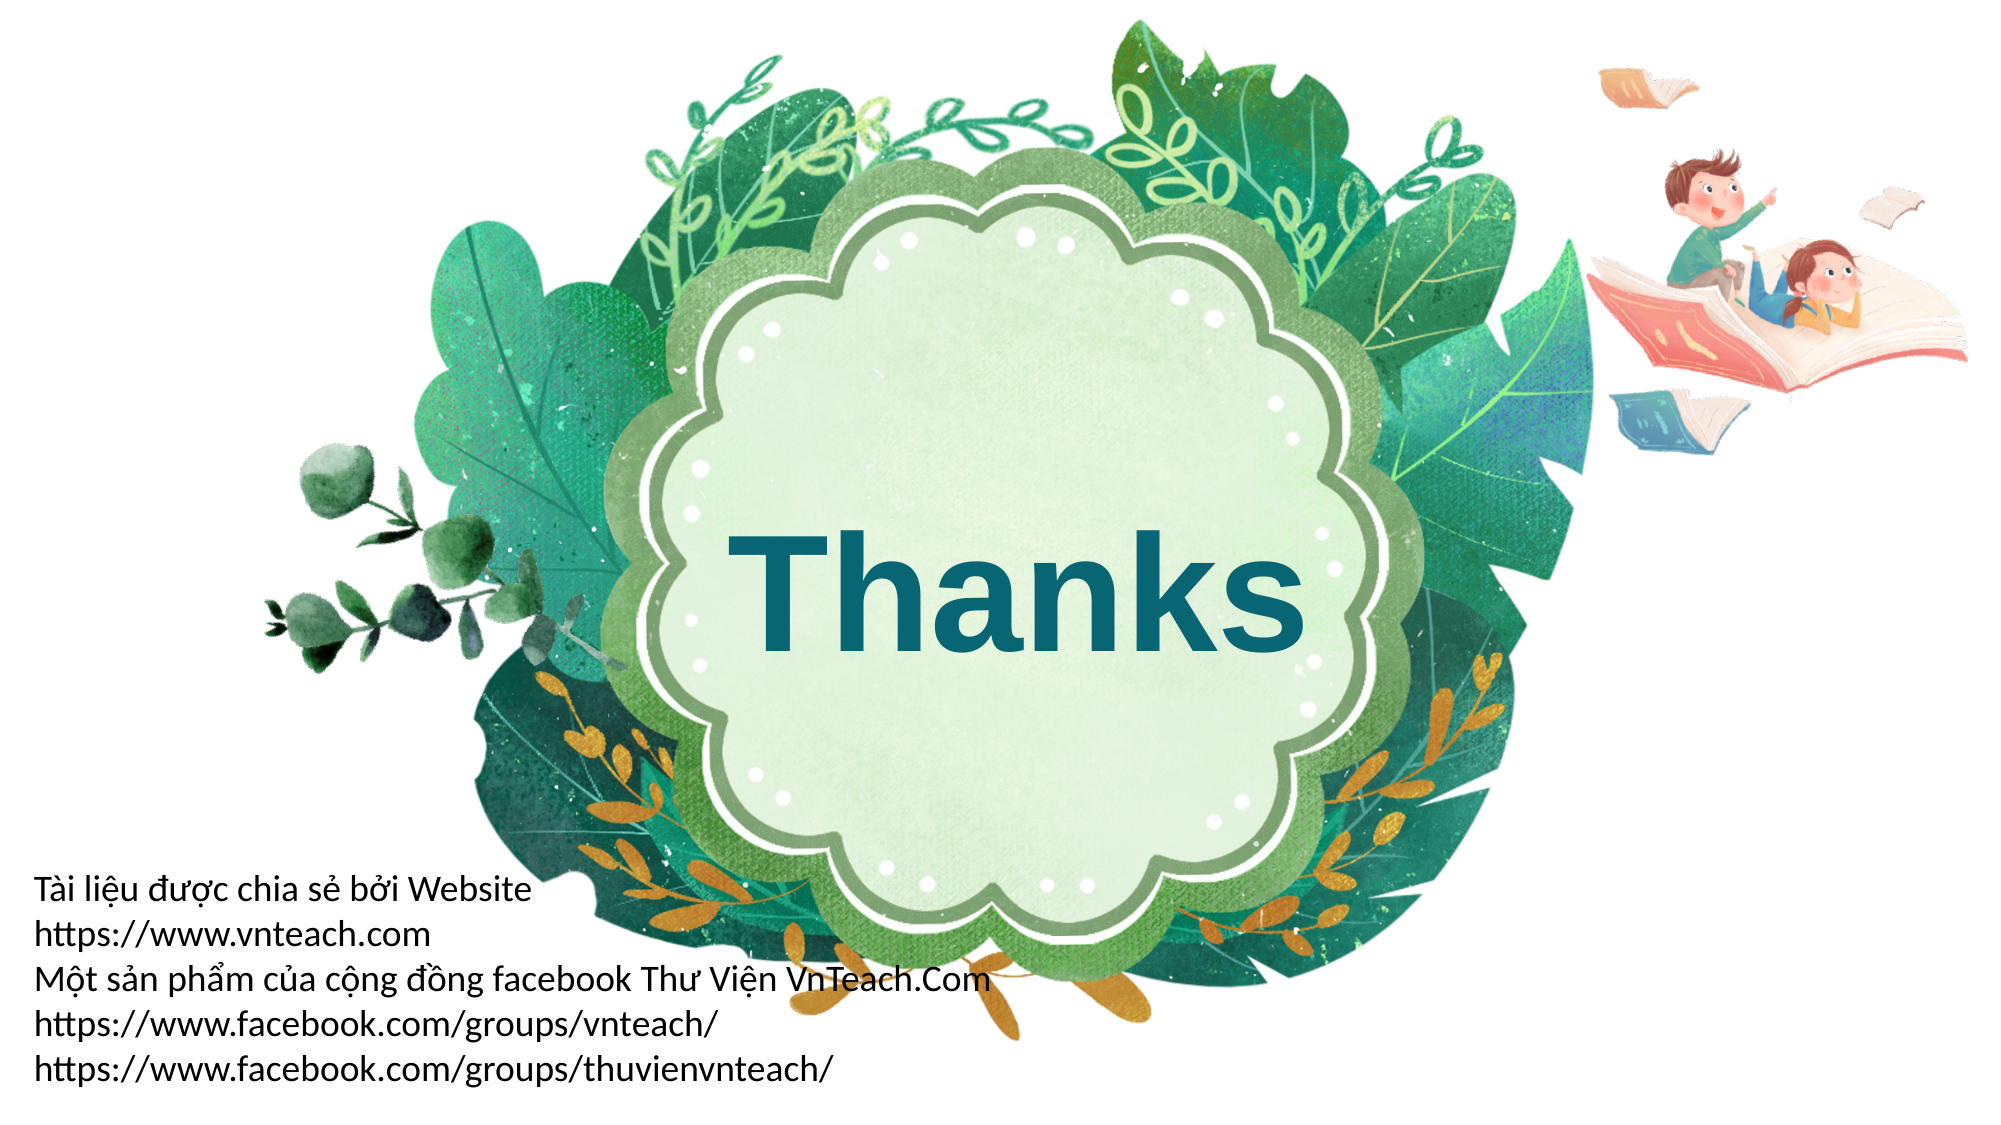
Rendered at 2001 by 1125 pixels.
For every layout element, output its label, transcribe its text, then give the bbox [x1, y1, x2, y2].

picture [159, 0, 2000, 1125]
text_box Tài liệu được chia sẻ bởi Website https://www.vnteach.com Một sản phẩm của cộng đồng facebook Thư Viện VnTeach.Com https://www.facebook.com/groups/vnteach/ https://www.facebook.com/groups/thuvienvnteach/ [19, 856, 382, 1097]
